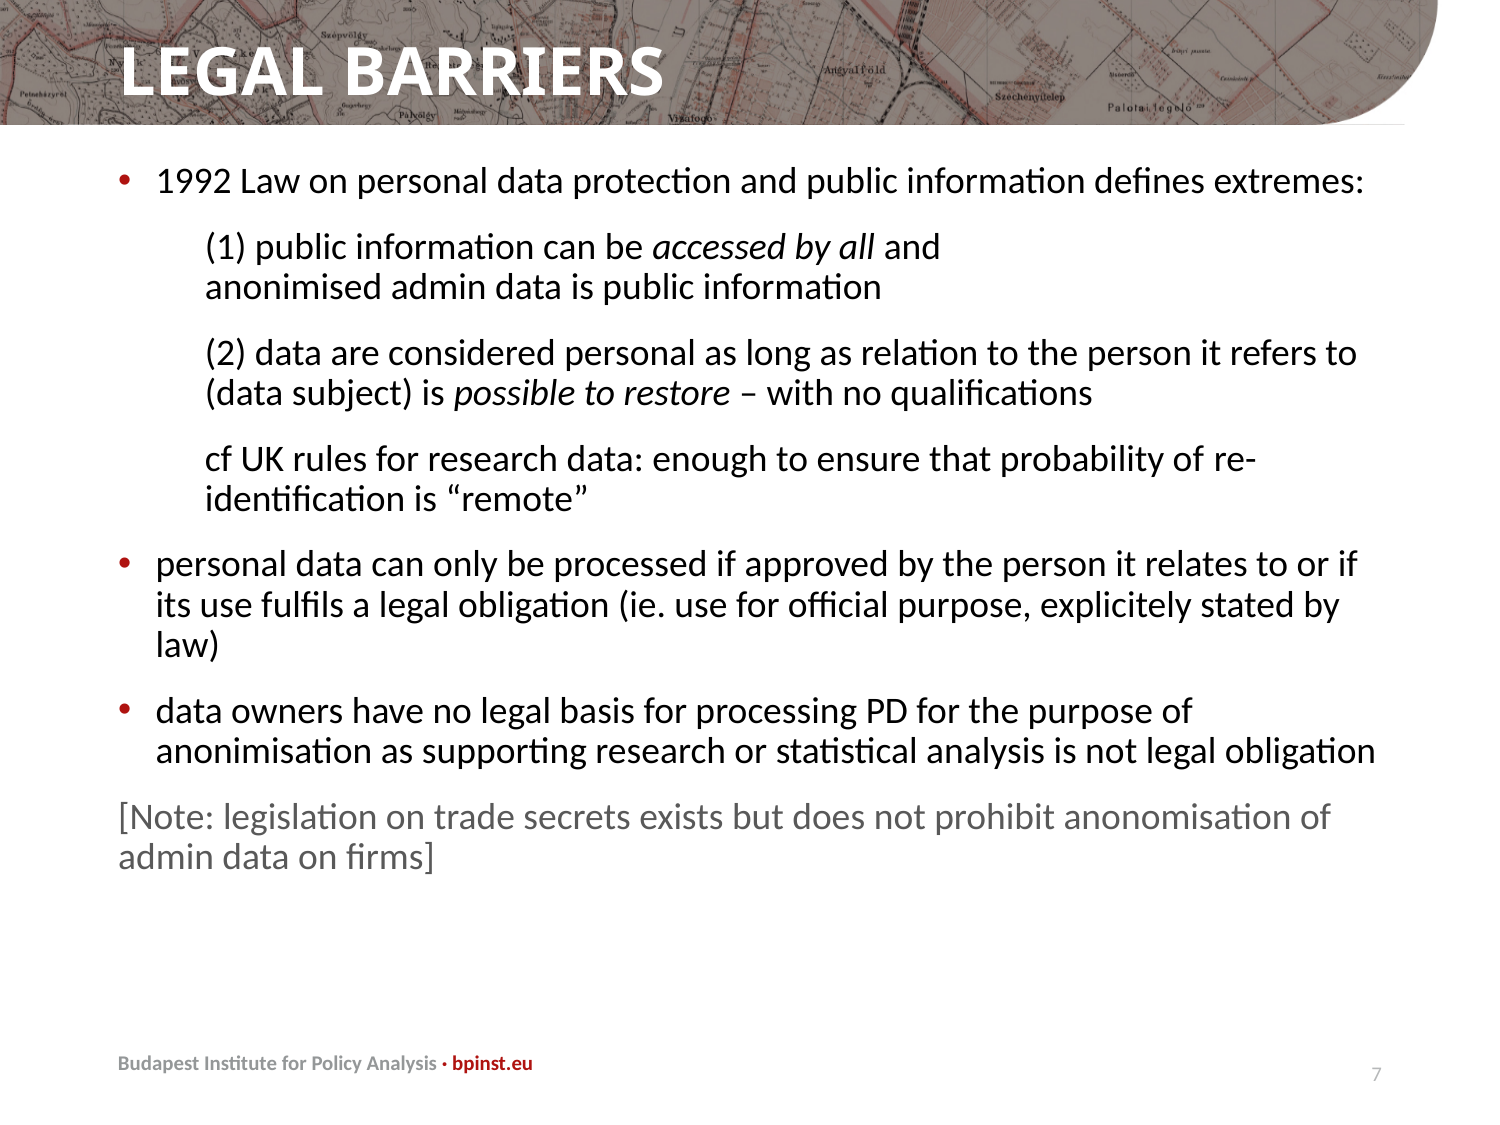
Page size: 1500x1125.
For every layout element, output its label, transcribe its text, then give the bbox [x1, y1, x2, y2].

slide_number 6 [1059, 1042, 1397, 1103]
picture [0, 0, 1500, 125]
title Legal barriers [103, 26, 1397, 122]
list 1992 Law on personal data protection and public information defines extremes: (1) public information can be accessed by all and anonimised admin data is public information (2) data are considered personal as long as relation to the person it refers to (data subject) is possible to restore – with no qualifications cf UK rules for research data: enough to ensure that probability of re-identification is “remote” personal data can only be processed if approved by the person it relates to or if its use fulfils a legal obligation (ie. use for official purpose, explicitely stated by law) data owners have no legal basis for processing PD for the purpose of anonimisation as supporting research or statistical analysis is not legal obligation [Note: legislation on trade secrets exists but does not prohibit anonomisation of admin data on firms] [103, 154, 1397, 1010]
